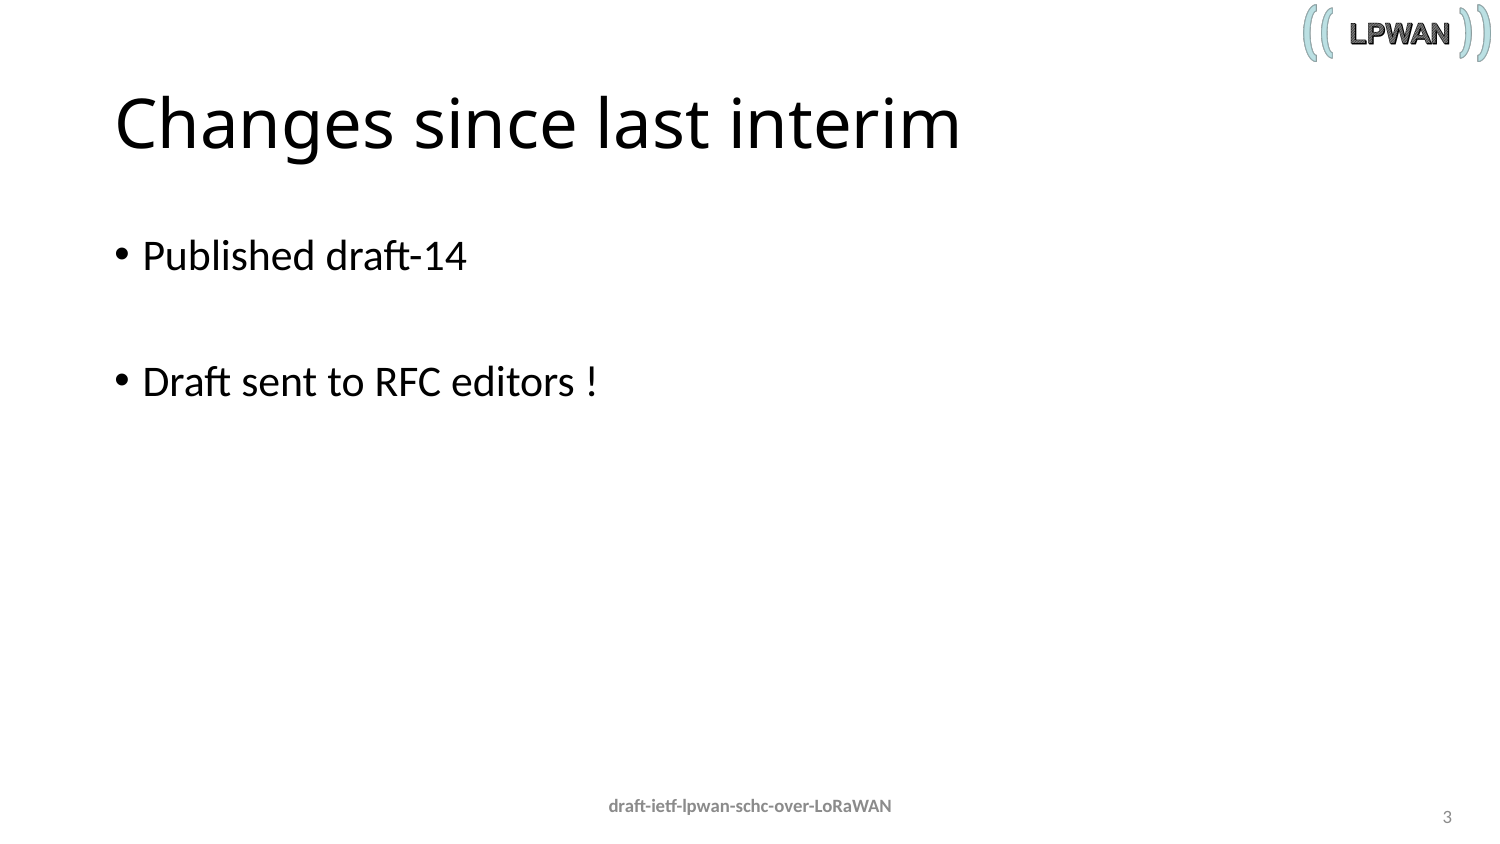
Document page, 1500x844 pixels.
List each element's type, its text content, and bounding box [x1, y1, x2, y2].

list Published draft-14 Draft sent to RFC editors ! [103, 227, 1397, 763]
text_box 3 [1125, 793, 1464, 839]
title Changes since last interim [103, 44, 1397, 208]
footer draft-ietf-lpwan-schc-over-LoRaWAN [496, 782, 1004, 827]
picture [1303, 4, 1491, 62]
